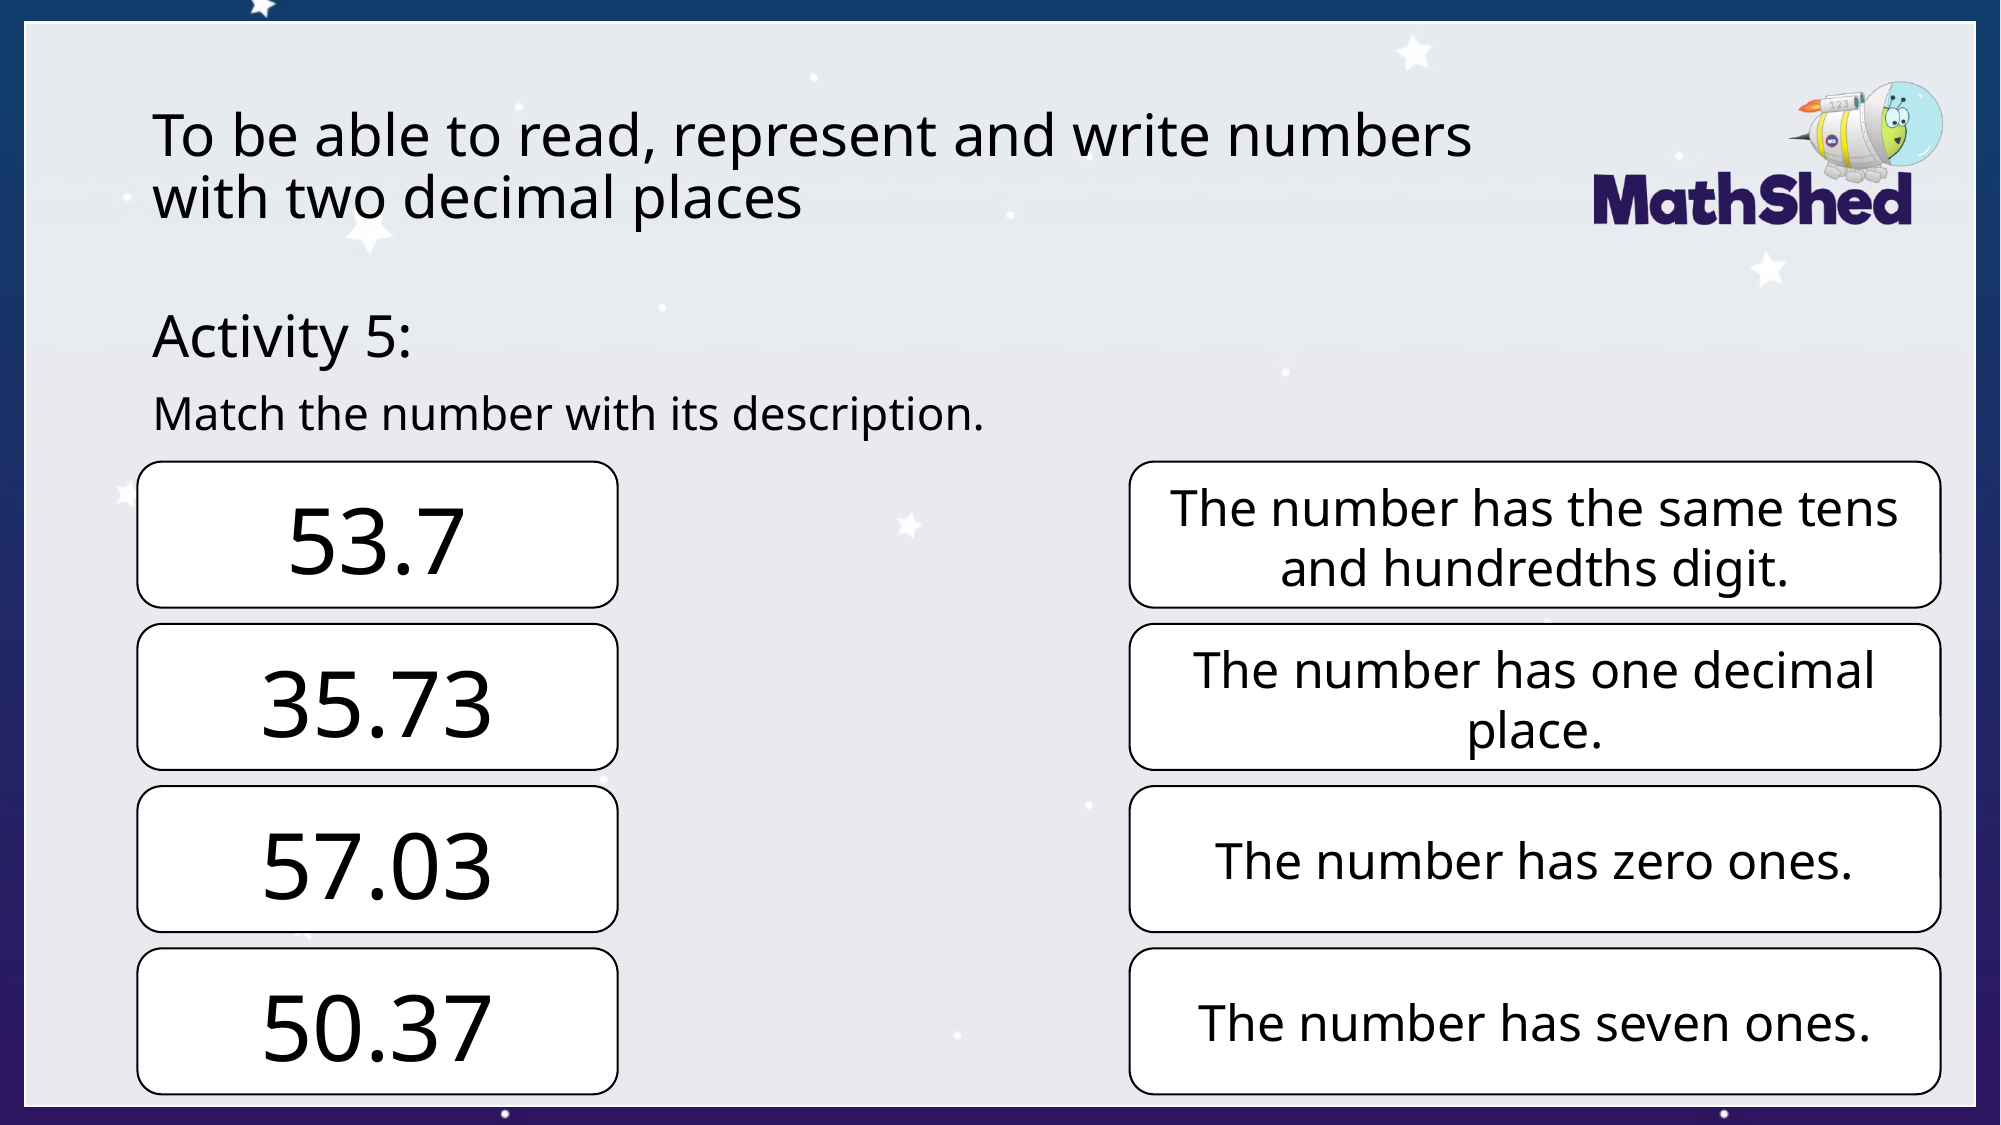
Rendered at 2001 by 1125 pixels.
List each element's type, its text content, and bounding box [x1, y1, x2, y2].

text_box The number has seven ones. [1128, 947, 1942, 1096]
text_box 35.73 [136, 622, 619, 771]
text_box 50.37 [136, 947, 619, 1096]
text_box 57.03 [136, 785, 619, 934]
text_box The number has zero ones. [1128, 785, 1942, 934]
title To be able to read, represent and write numbers with two decimal places [137, 59, 1578, 278]
text_box 53.7 [136, 460, 619, 609]
list Activity 5: Match the number with its description. [137, 299, 1863, 1014]
text_box The number has one decimal place. [1128, 622, 1942, 771]
picture [0, 0, 2001, 1125]
text_box The number has the same tens and hundredths digit. [1128, 460, 1942, 609]
